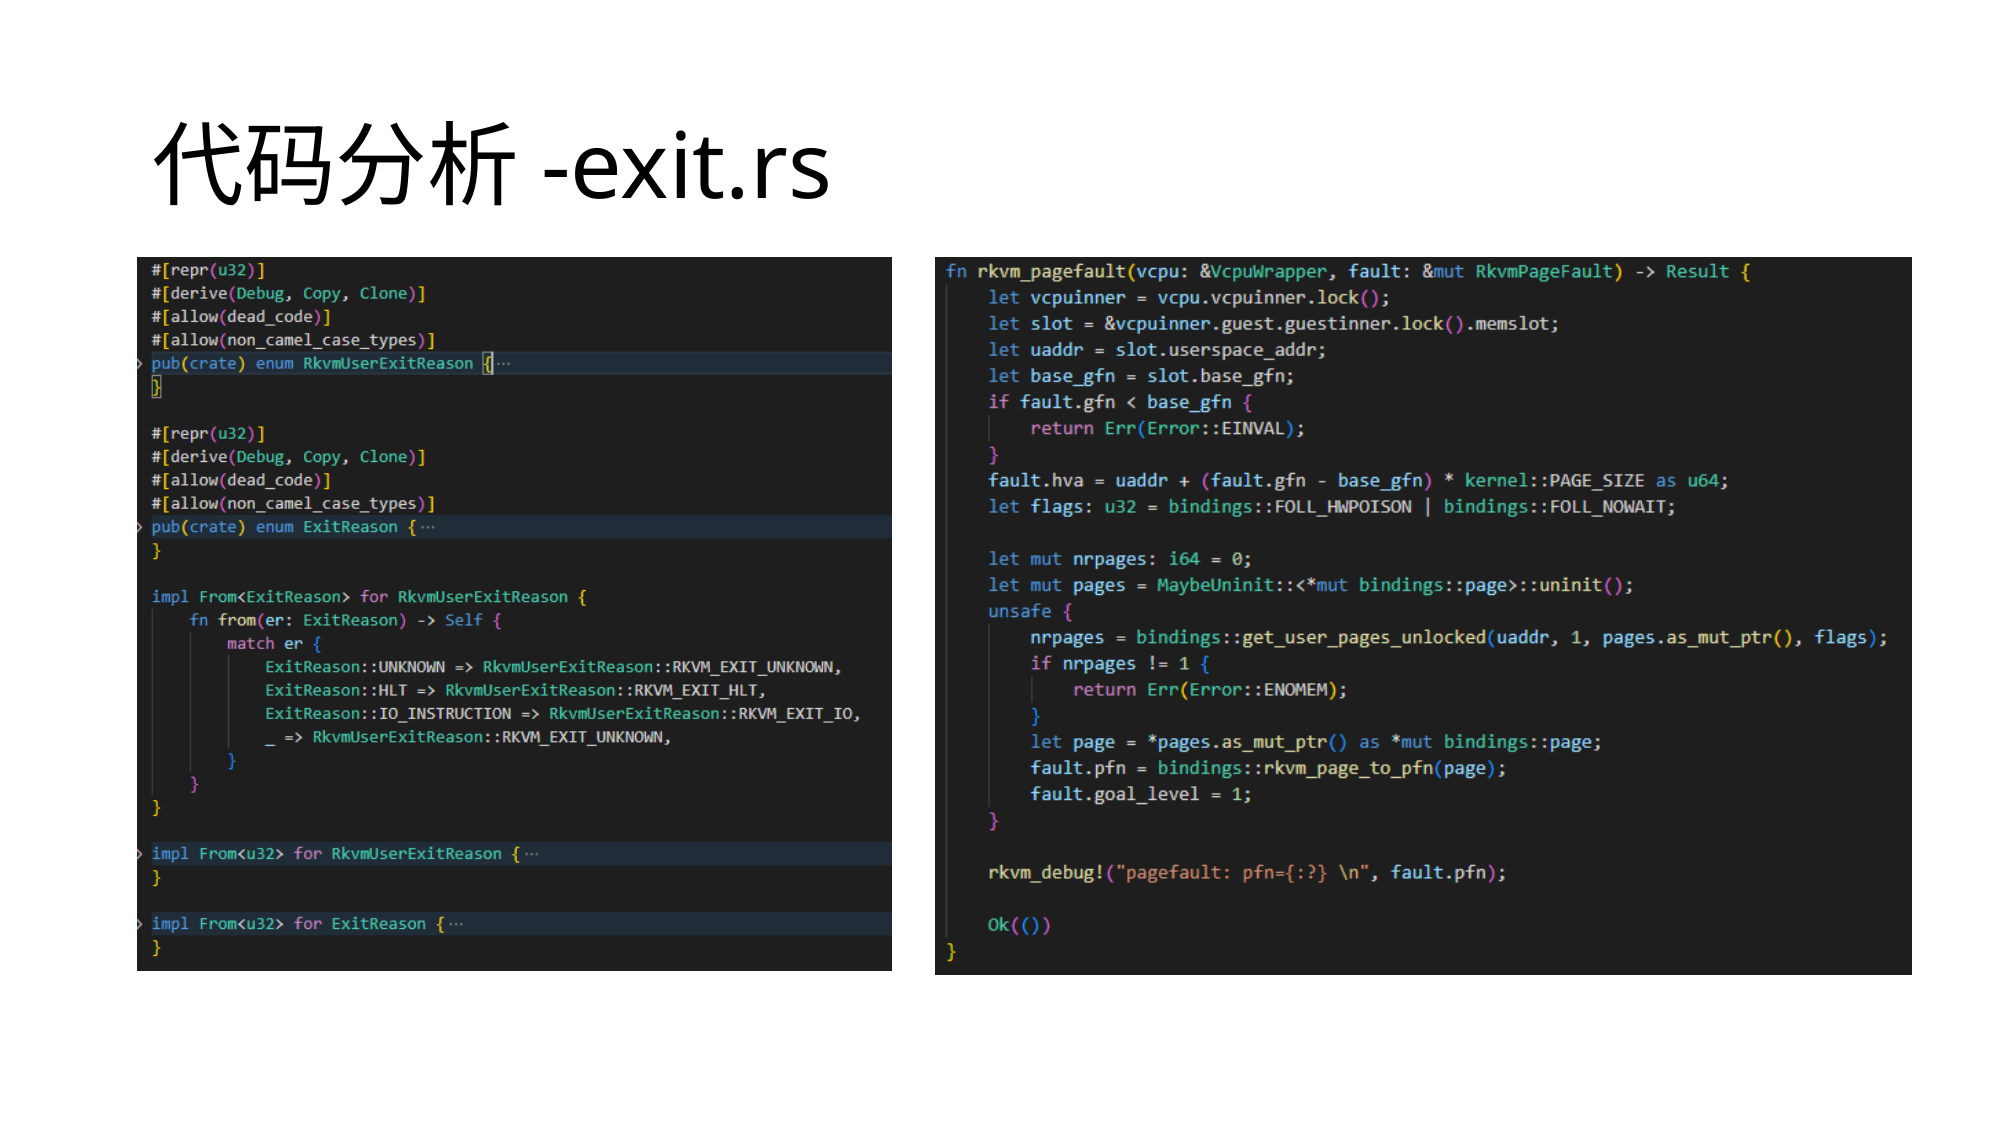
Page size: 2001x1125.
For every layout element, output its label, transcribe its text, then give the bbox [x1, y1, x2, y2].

title 代码分析-exit.rs [137, 59, 1863, 278]
picture [935, 257, 1912, 975]
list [137, 257, 892, 971]
